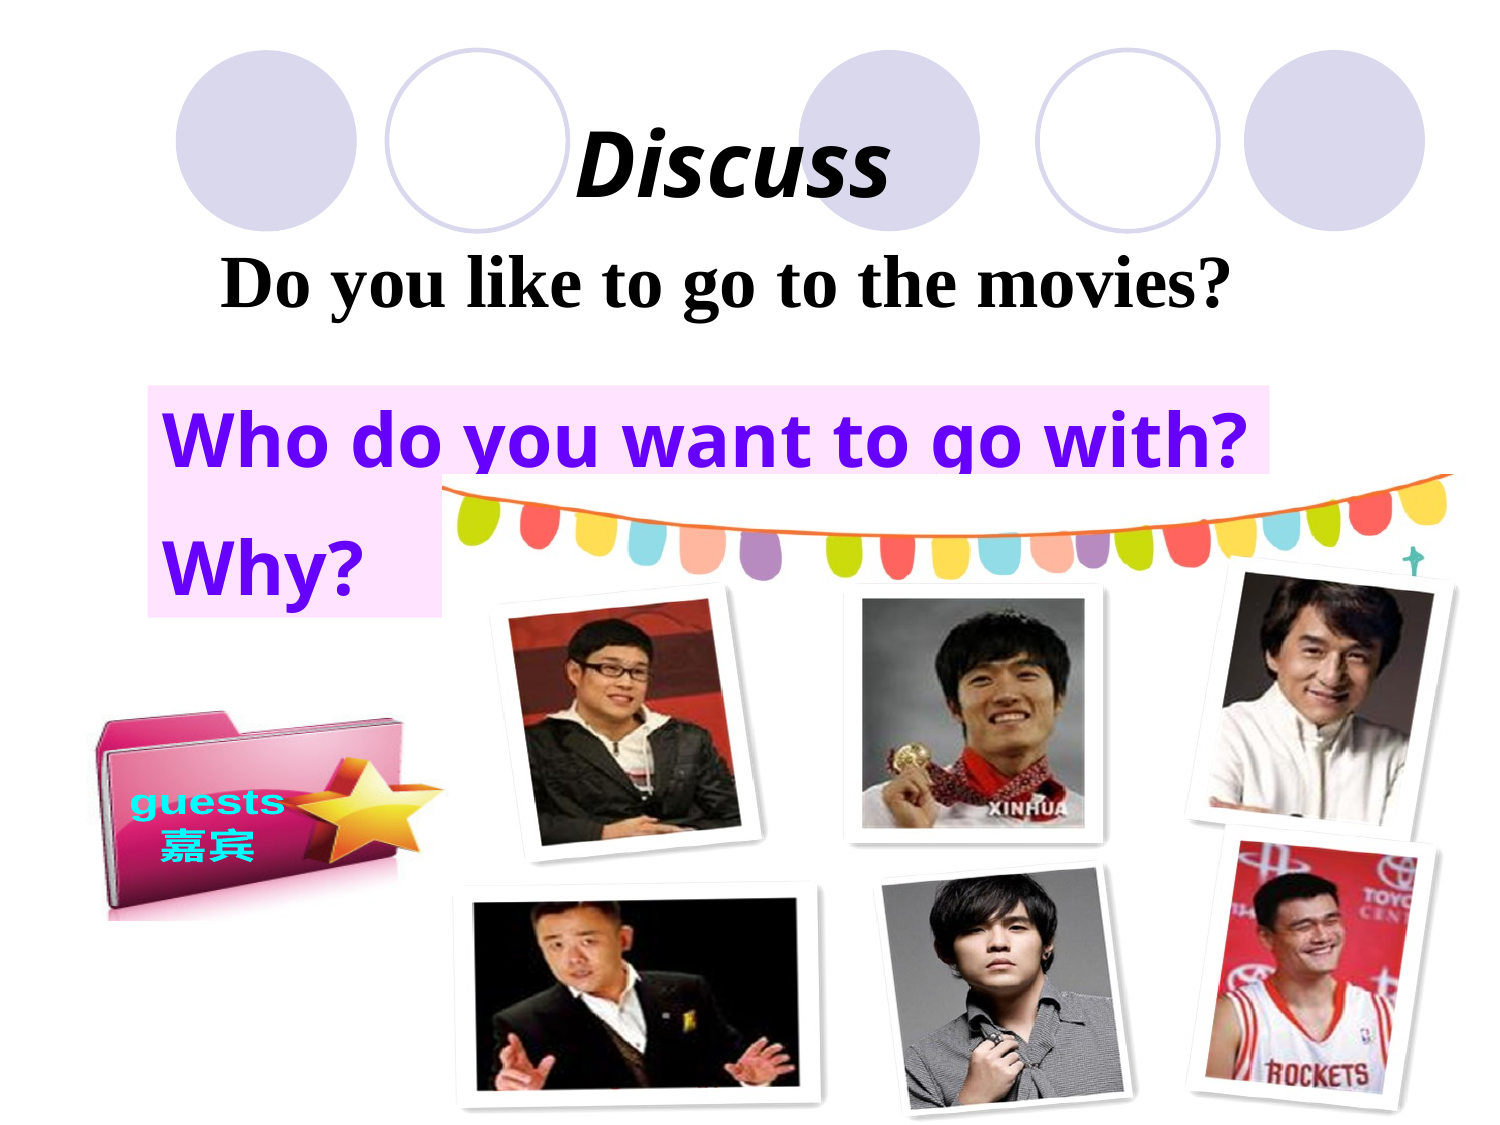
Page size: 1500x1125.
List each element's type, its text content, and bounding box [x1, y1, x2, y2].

text_box Discuss Do you like to go to the movies? [88, 90, 1406, 350]
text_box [62, 474, 1500, 1125]
text_box Who do you want to go with? Why? [147, 385, 1270, 473]
